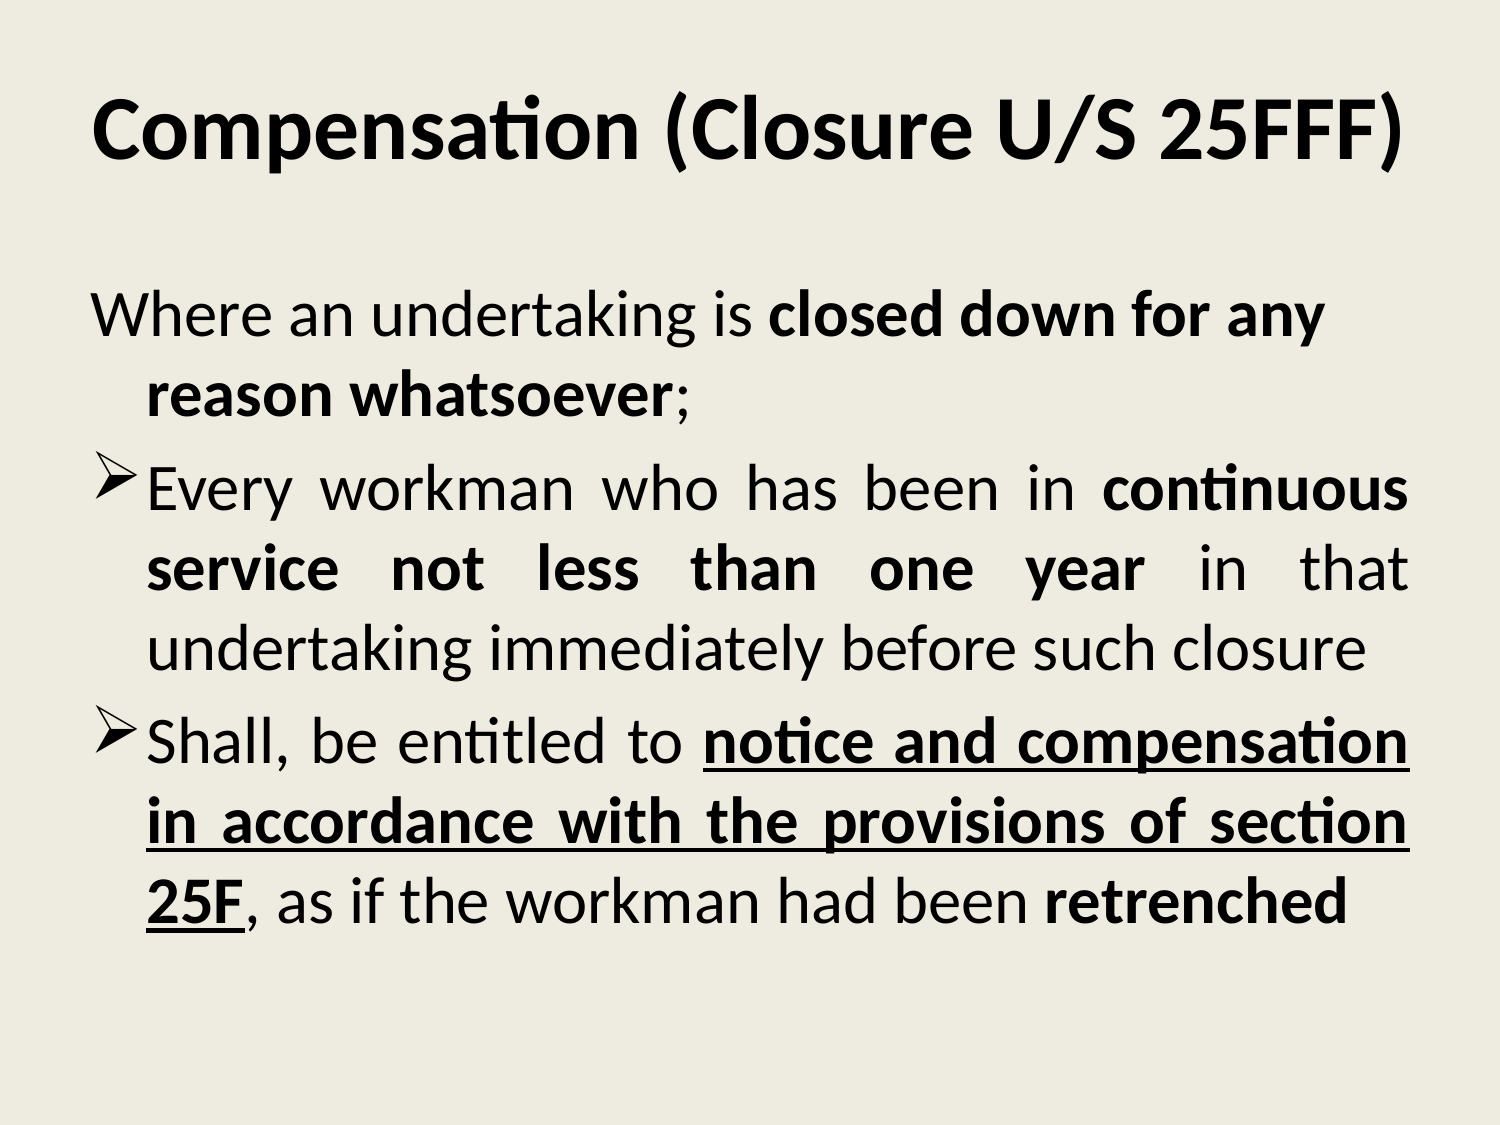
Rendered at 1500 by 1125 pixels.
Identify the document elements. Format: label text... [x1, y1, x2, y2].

list Where an undertaking is closed down for any reason whatsoever; Every workman who has been in continuous service not less than one year in that undertaking immediately before such closure Shall, be entitled to notice and compensation in accordance with the provisions of section 25F, as if the workman had been retrenched [75, 262, 1425, 1005]
title Compensation (Closure U/S 25FFF) [75, 45, 1425, 200]
